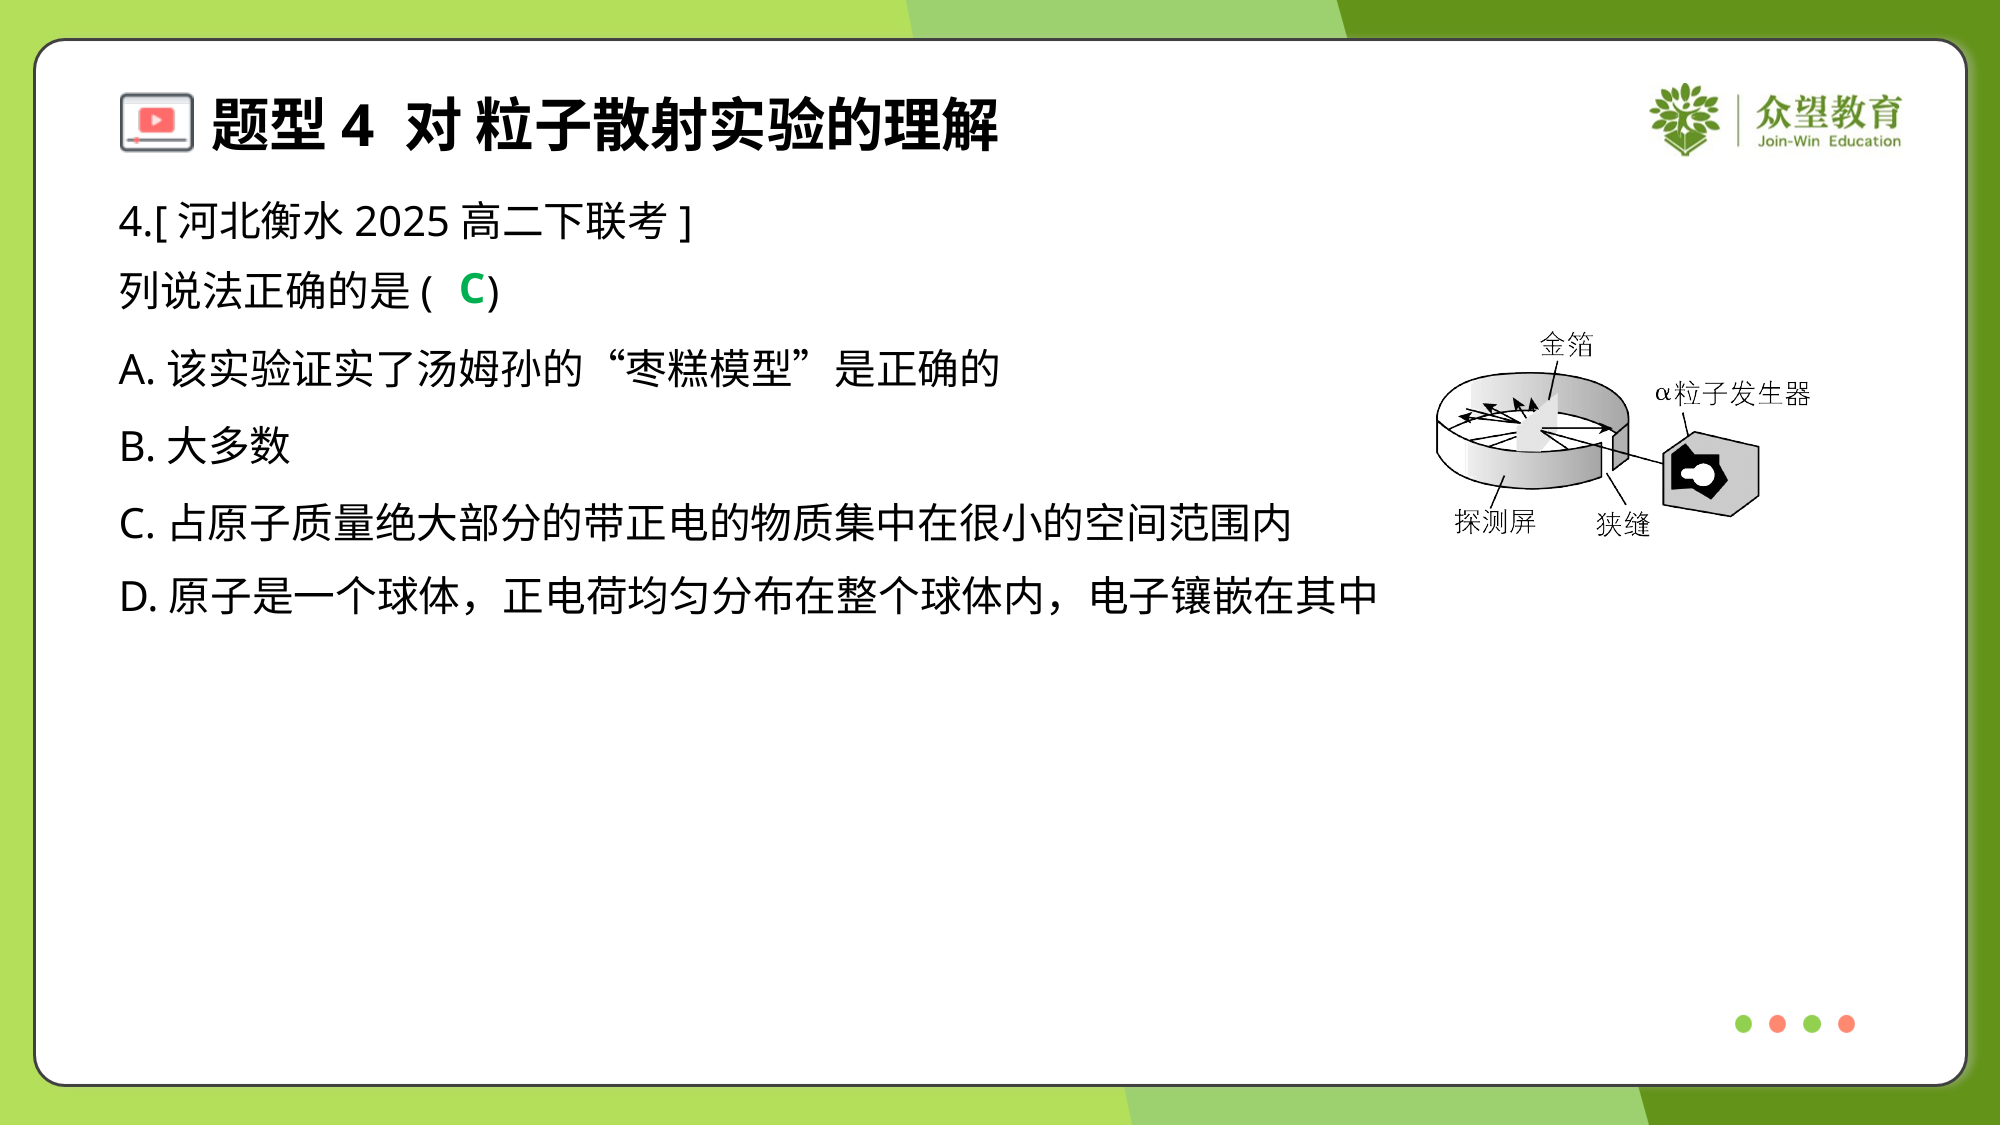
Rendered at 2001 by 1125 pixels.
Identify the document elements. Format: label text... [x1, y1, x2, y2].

picture [0, 0, 2000, 1125]
text_box C [442, 241, 502, 306]
